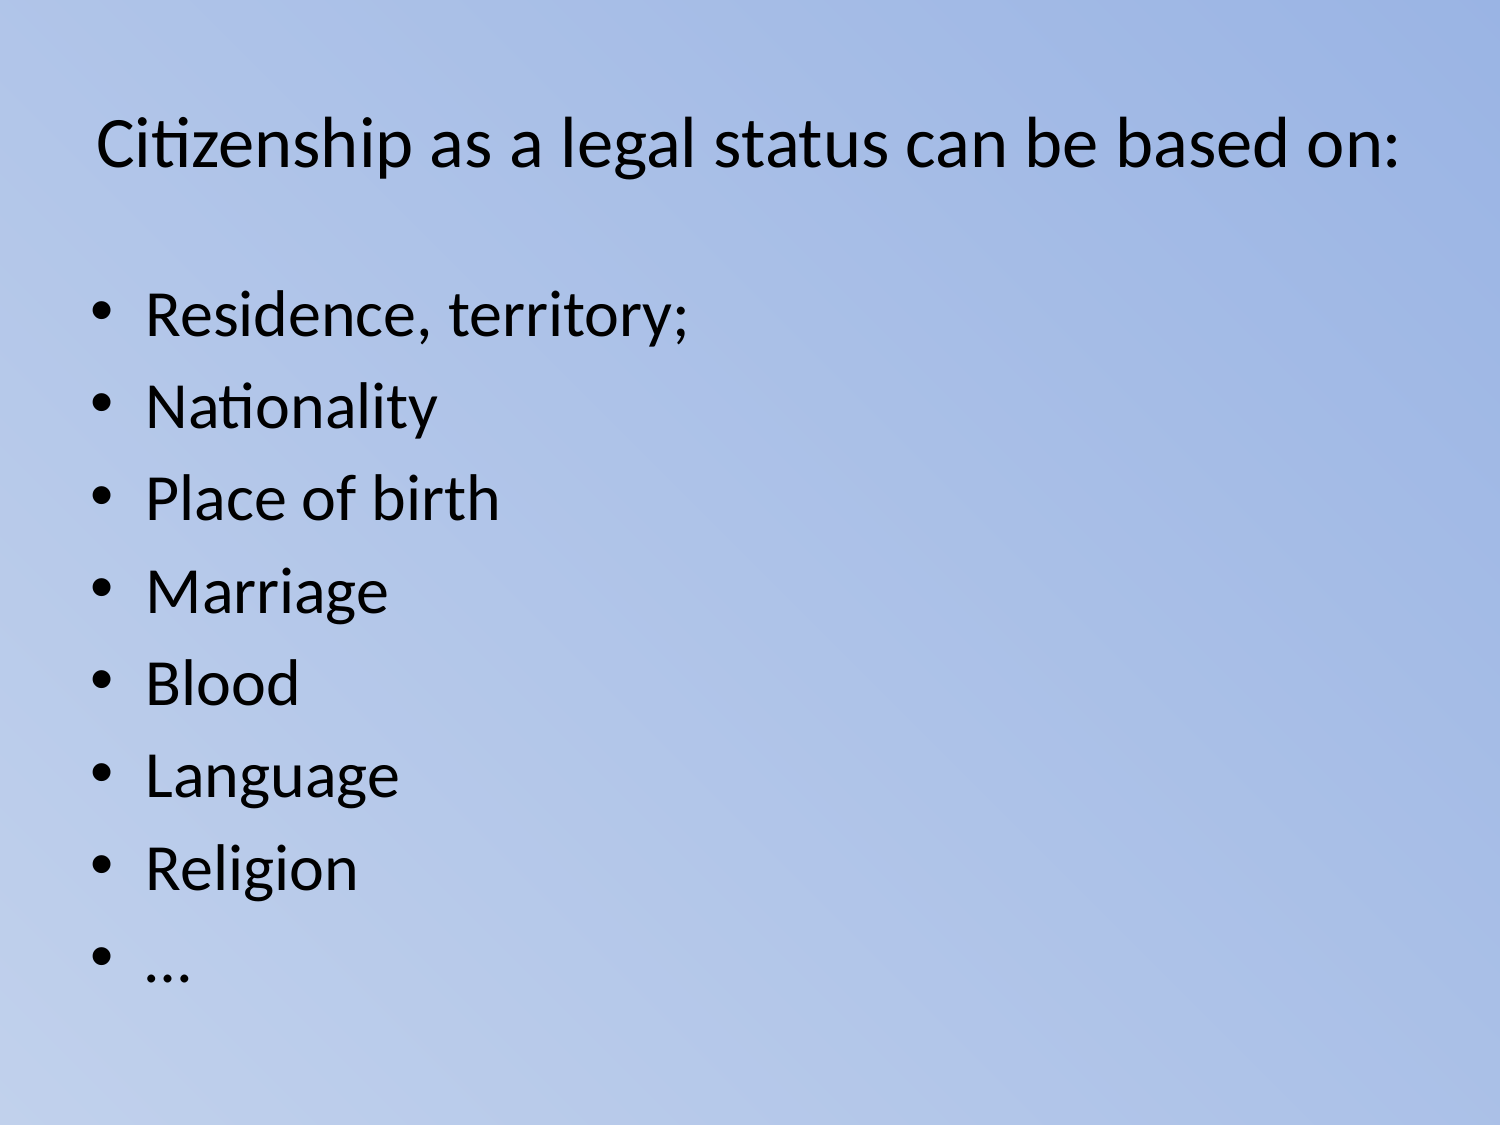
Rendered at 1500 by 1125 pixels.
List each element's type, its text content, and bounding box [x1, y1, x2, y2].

list Residence, territory; Nationality Place of birth Marriage Blood Language Religion … [75, 262, 1425, 1005]
title Citizenship as a legal status can be based on: [75, 45, 1425, 233]
